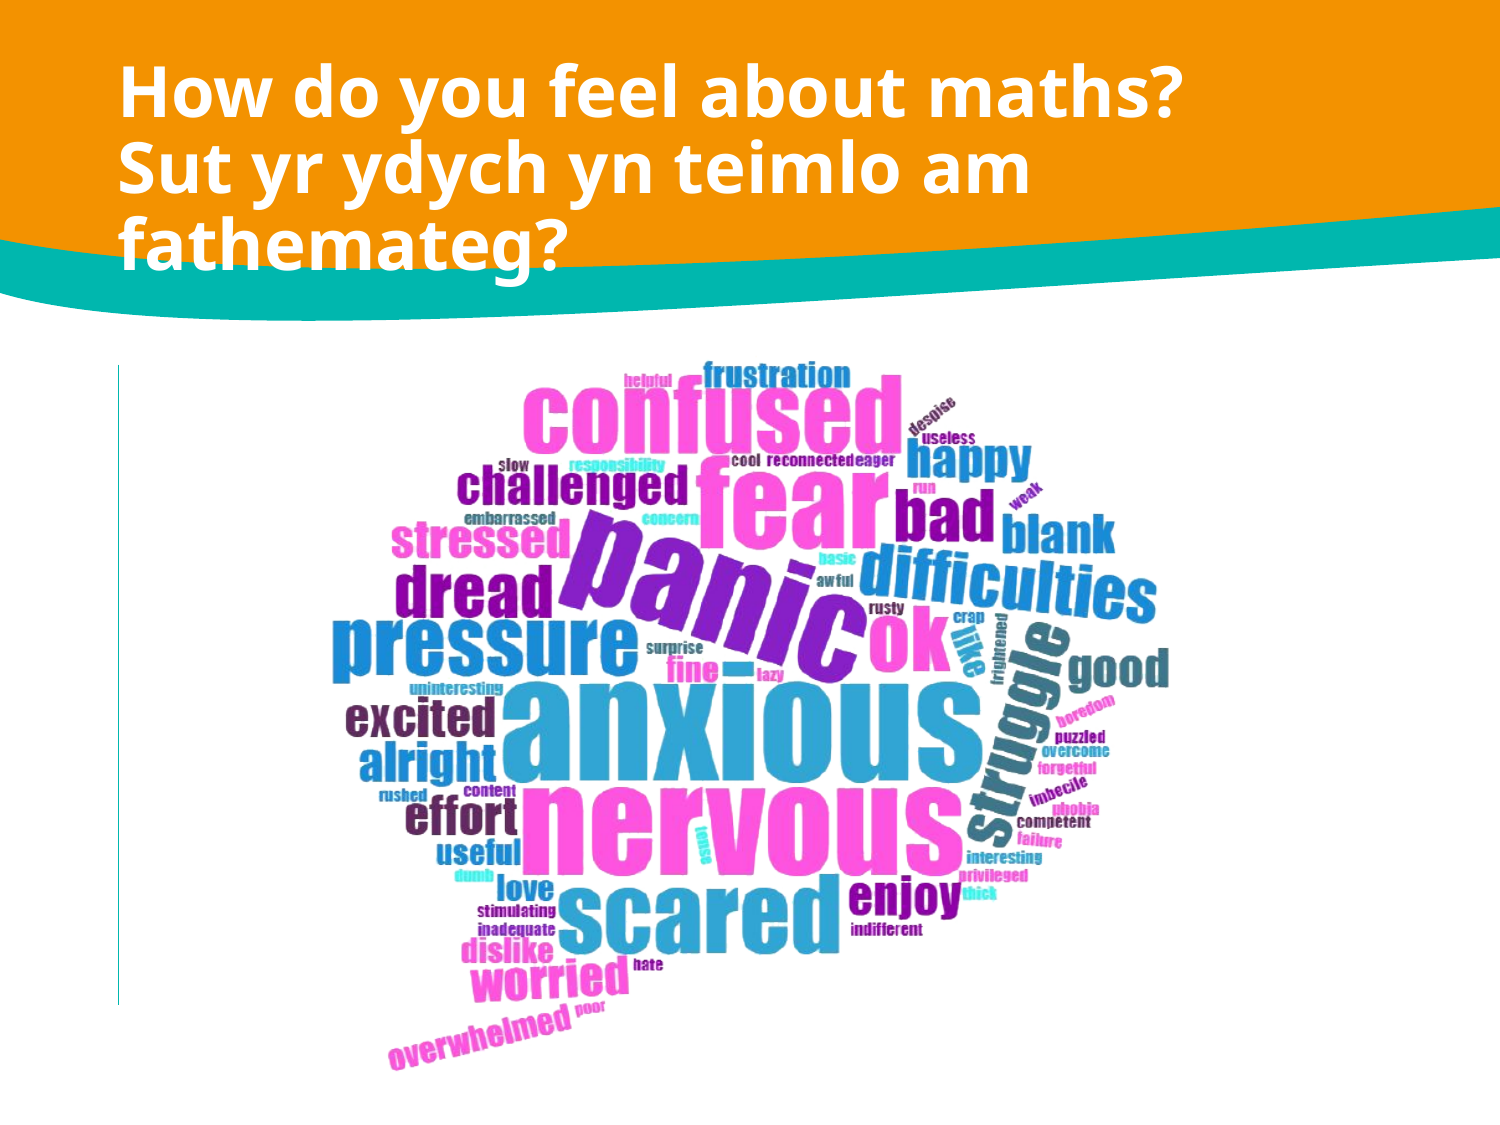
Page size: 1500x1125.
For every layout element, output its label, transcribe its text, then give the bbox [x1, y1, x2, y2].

list How do you feel about maths? Sut yr ydych yn teimlo am fathemateg? [102, 49, 1479, 179]
picture [310, 345, 1190, 1090]
